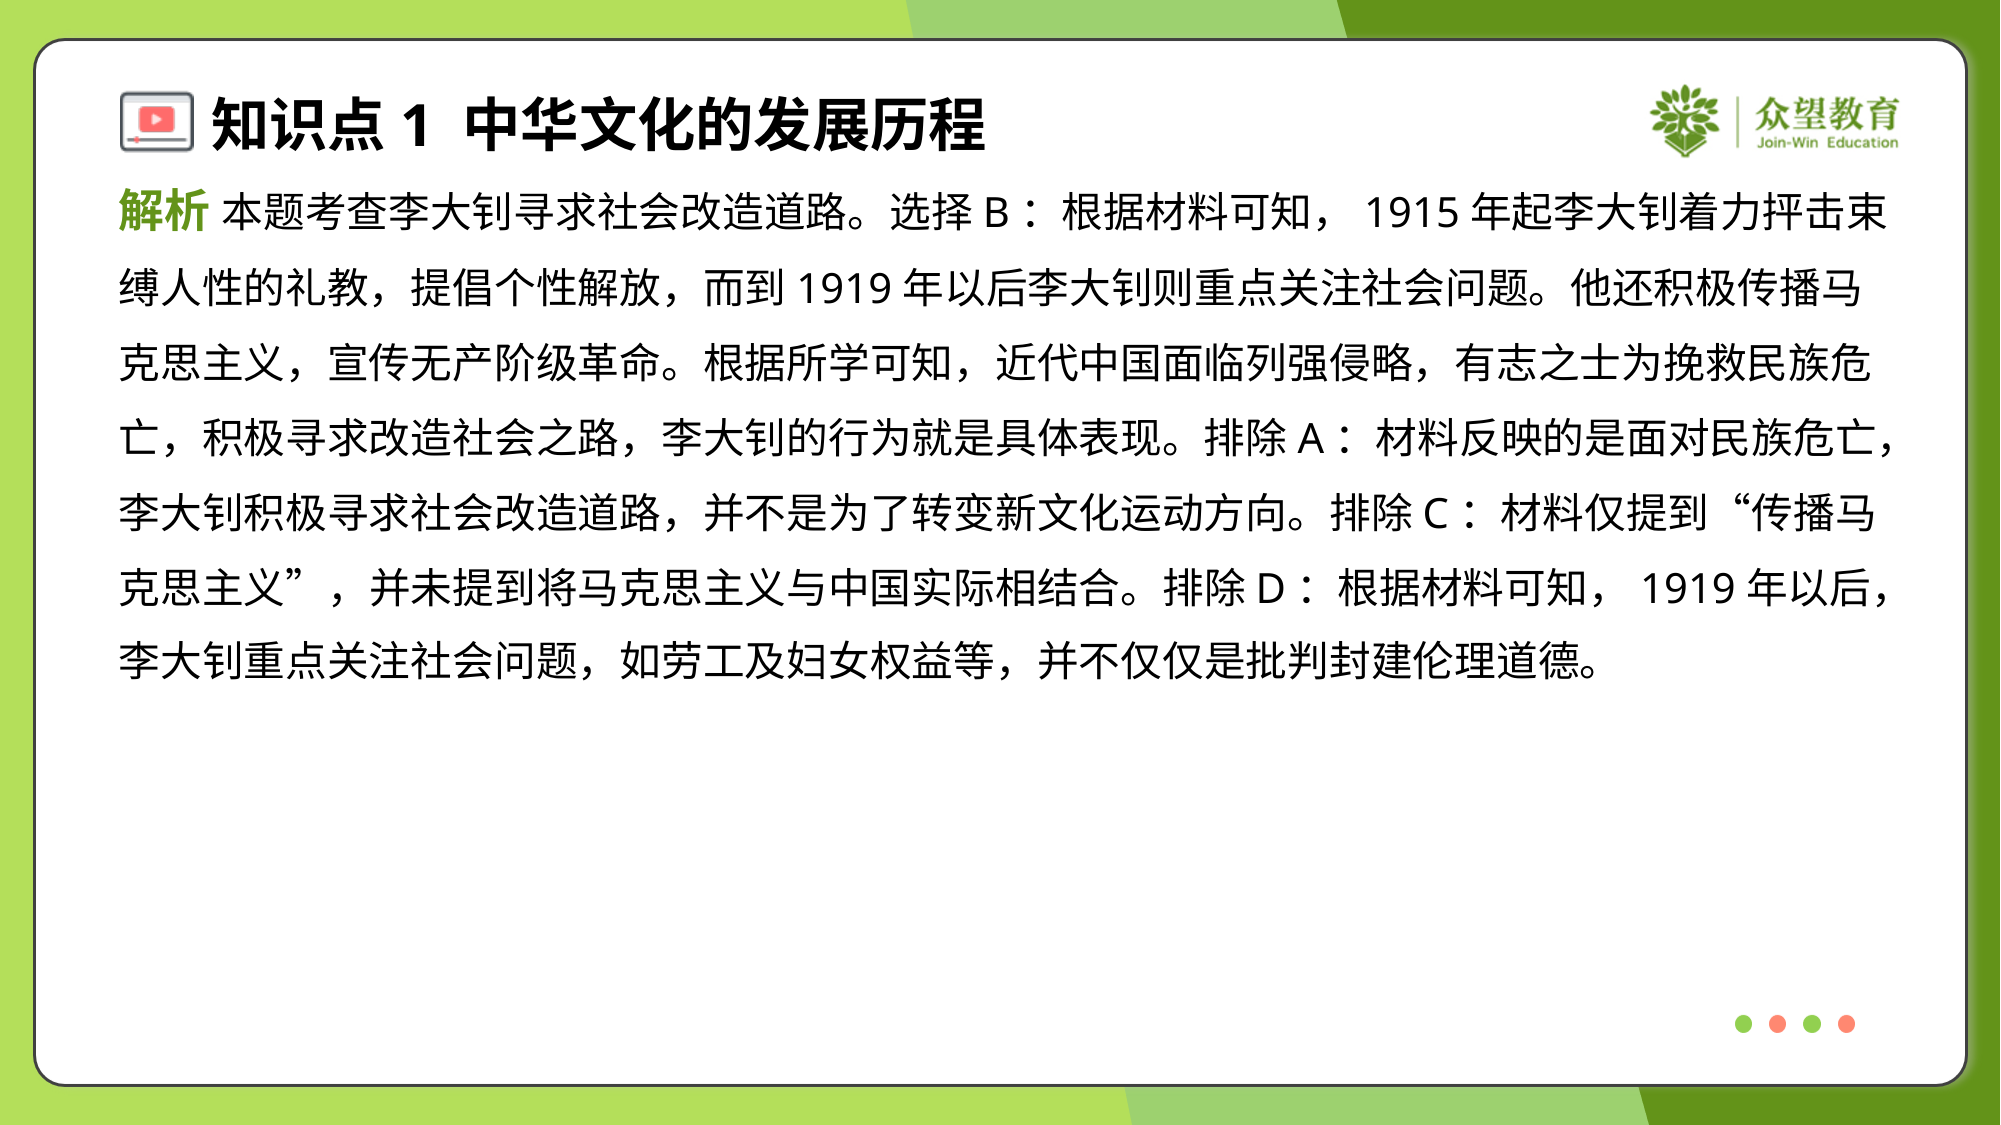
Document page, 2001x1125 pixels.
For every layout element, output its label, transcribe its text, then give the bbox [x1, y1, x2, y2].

text_box 解析 本题考查李大钊寻求社会改造道路。选择B：根据材料可知，1915年起李大钊着力抨击束 缚人性的礼教，提倡个性解放，而到1919年以后李大钊则重点关注社会问题。他还积极传播马 克思主义，宣传无产阶级革命。根据所学可知，近代中国面临列强侵略，有志之士为挽救民族危 亡，积极寻求改造社会之路，李大钊的行为就是具体表现。排除A：材料反映的是面对民族危亡， 李大钊积极寻求社会改造道路，并不是为了转变新文化运动方向。排除C：材料仅提到“传播马 克思主义”，并未提到将马克思主义与中国实际相结合。排除D：根据材料可知，1919年以后， 李大钊重点关注社会问题，如劳工及妇女权益等，并不仅仅是批判封建伦理道德。 [118, 159, 1883, 677]
picture [0, 0, 2000, 1125]
